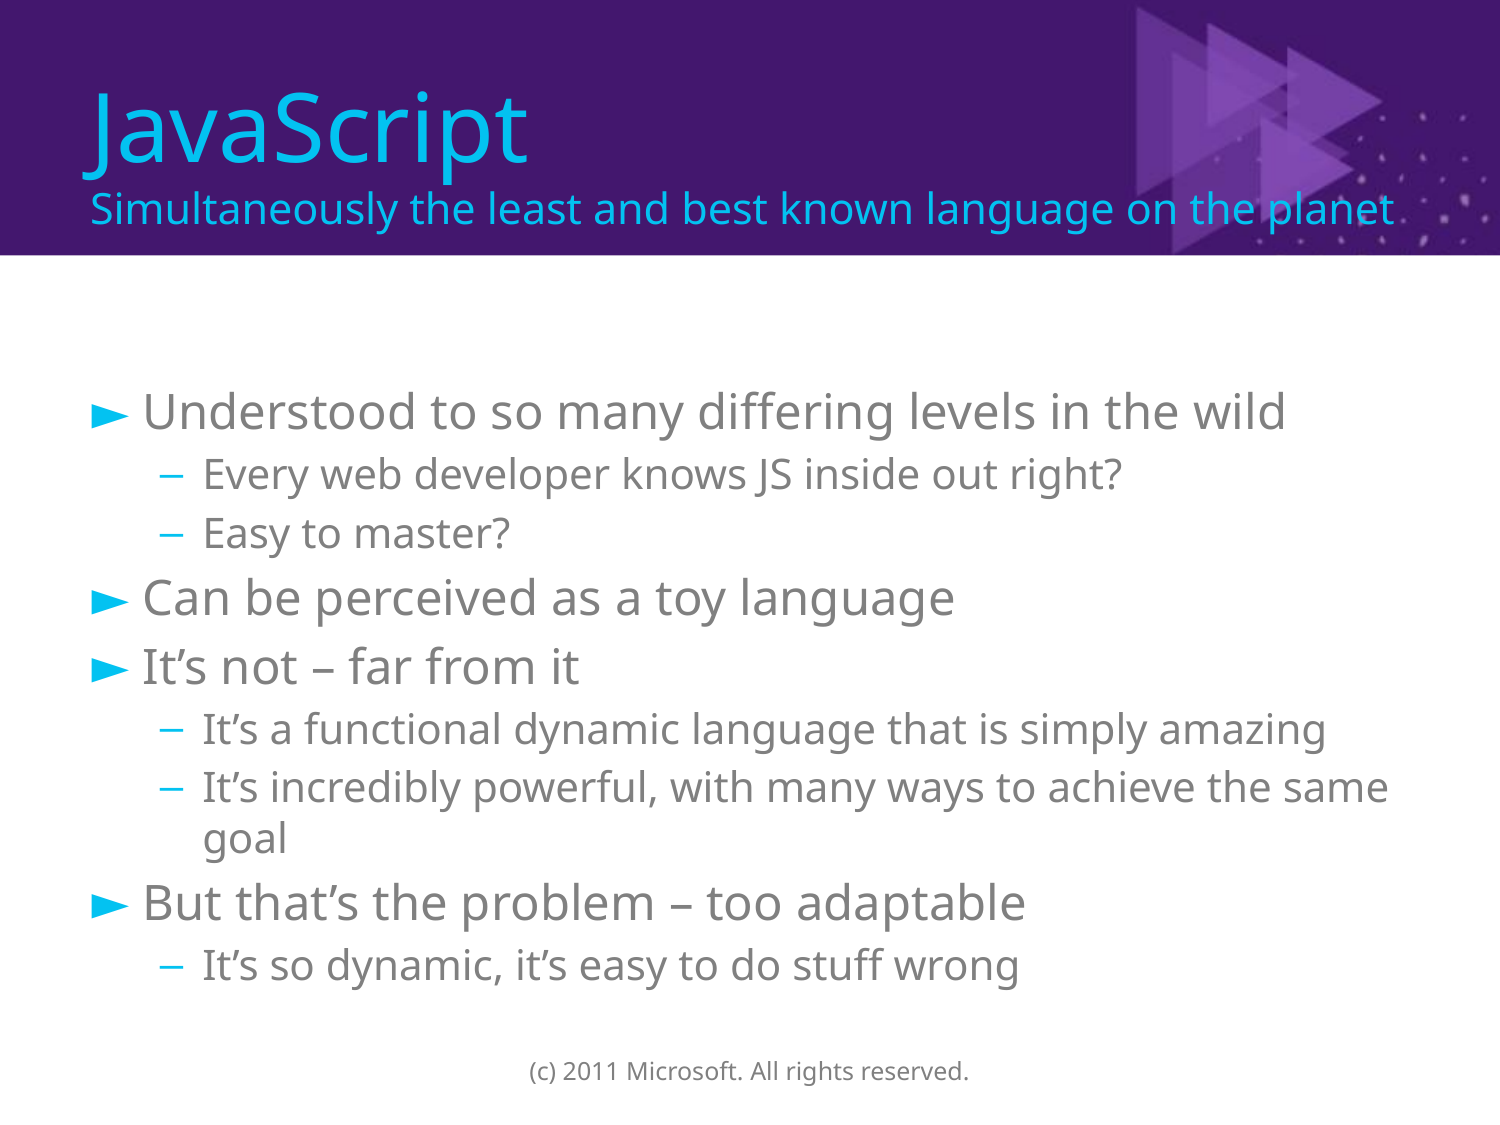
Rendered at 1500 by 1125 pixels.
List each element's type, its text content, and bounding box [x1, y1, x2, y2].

picture [0, 0, 1500, 255]
list Understood to so many differing levels in the wild Every web developer knows JS inside out right? Easy to master? Can be perceived as a toy language It’s not – far from it It’s a functional dynamic language that is simply amazing It’s incredibly powerful, with many ways to achieve the same goal But that’s the problem – too adaptable It’s so dynamic, it’s easy to do stuff wrong [76, 373, 1427, 1005]
footer (c) 2011 Microsoft. All rights reserved. [512, 1042, 988, 1103]
title JavaScript Simultaneously the least and best known language on the planet [75, 56, 1425, 244]
